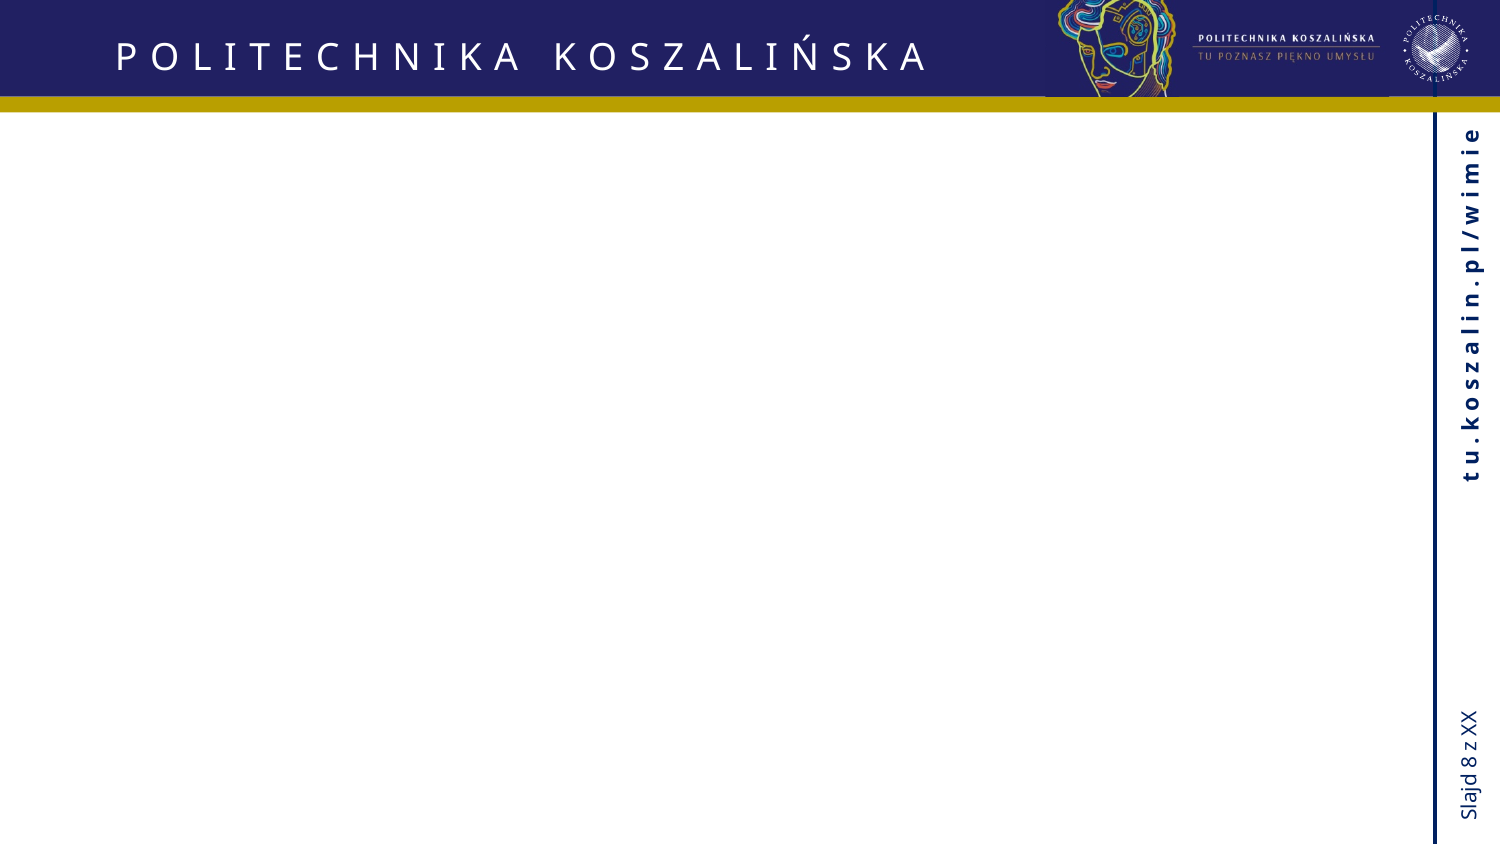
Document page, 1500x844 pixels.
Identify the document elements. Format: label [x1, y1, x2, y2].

picture [1045, 0, 1390, 97]
